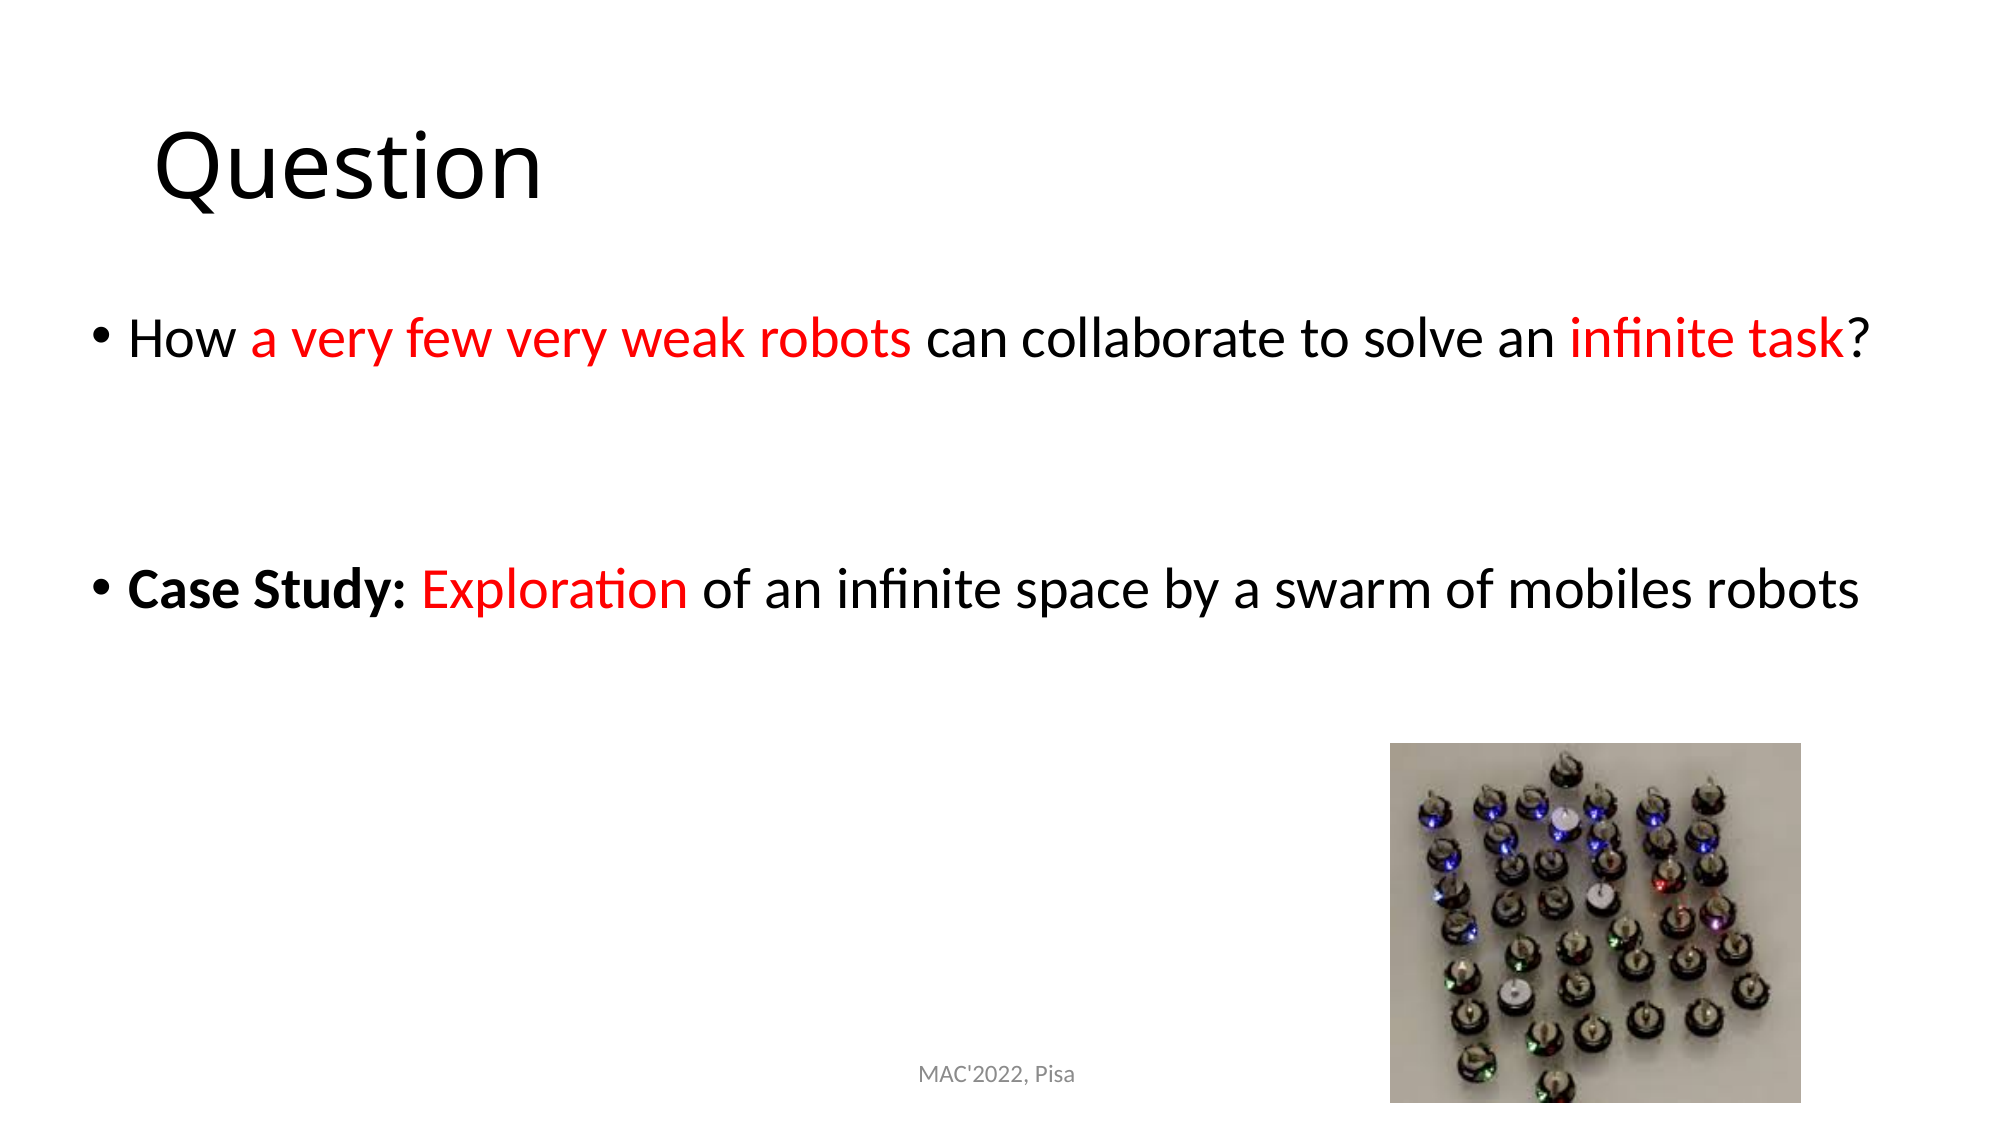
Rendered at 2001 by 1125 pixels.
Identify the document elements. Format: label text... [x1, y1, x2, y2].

footer MAC'2022, Pisa [662, 1042, 1338, 1103]
list How a very few very weak robots can collaborate to solve an infinite task? Case Study: Exploration of an infinite space by a swarm of mobiles robots [76, 299, 1925, 1014]
picture [1390, 743, 1801, 1103]
title Question [137, 59, 1863, 278]
